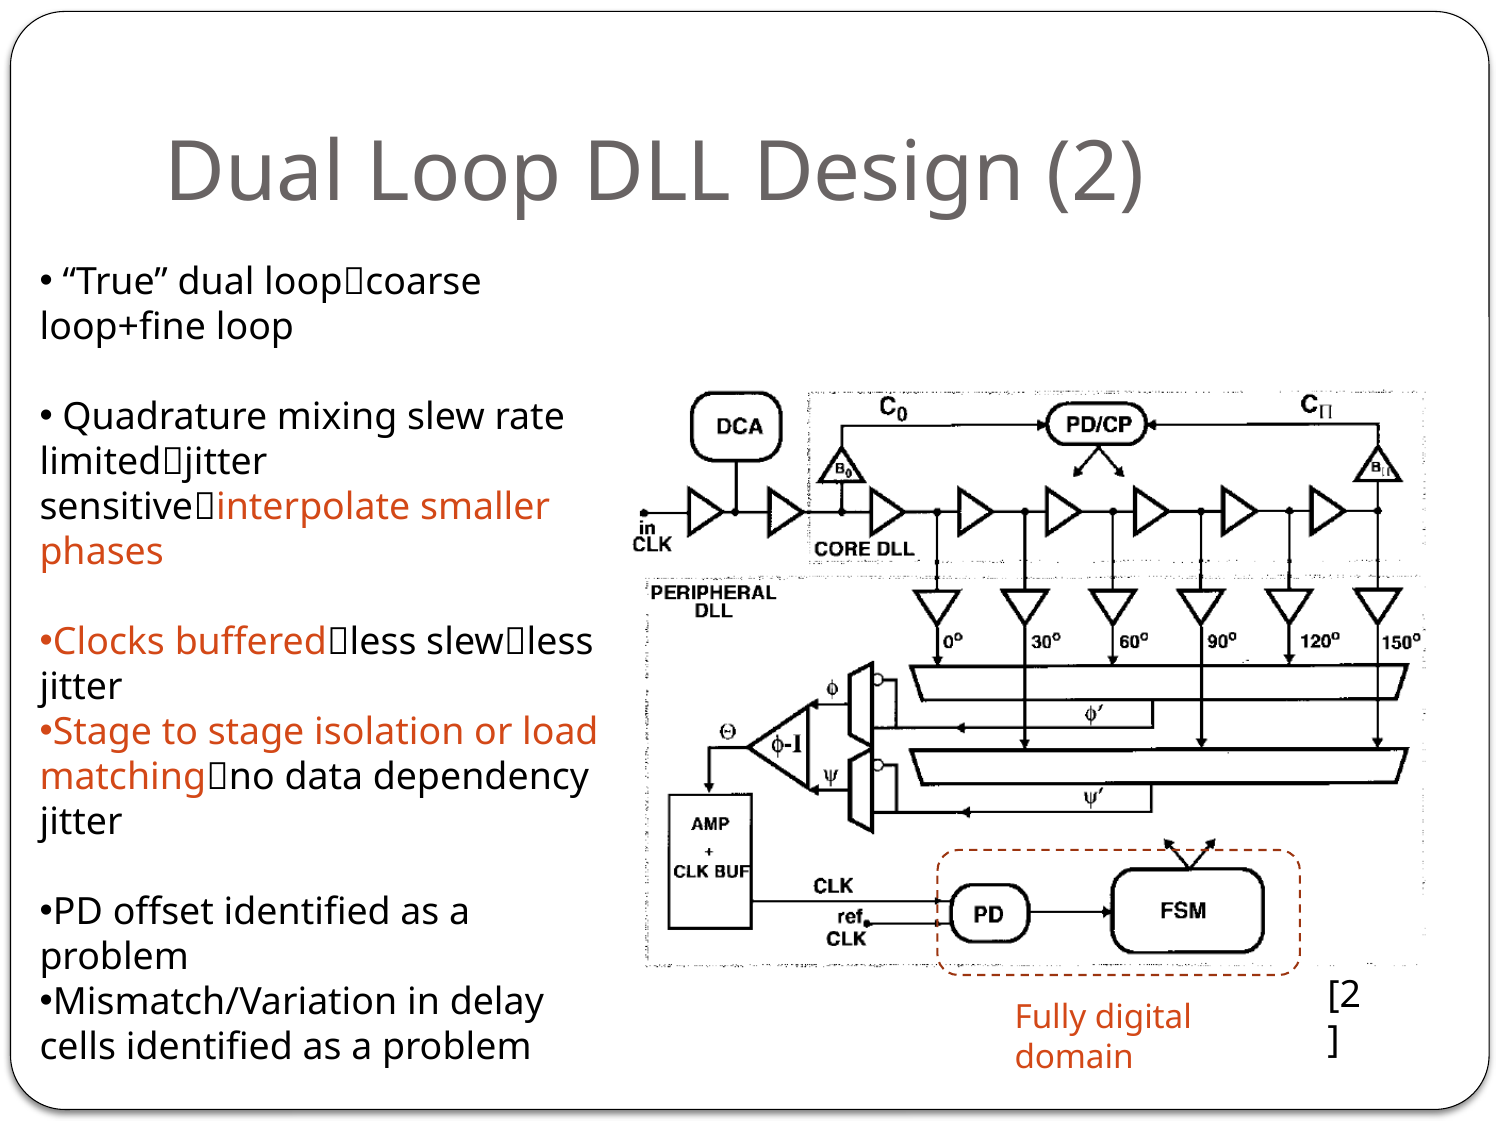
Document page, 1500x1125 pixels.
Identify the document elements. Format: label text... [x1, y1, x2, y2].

text_box “True” dual loopcoarse loop+fine loop Quadrature mixing slew rate limitedjitter sensitiveinterpolate smaller phases Clocks bufferedless slewless jitter Stage to stage isolation or load matchingno data dependency jitter PD offset identified as a problem Mismatch/Variation in delay cells identified as a problem [24, 249, 638, 1120]
text_box Fully digital domain [999, 990, 1288, 1083]
title Dual Loop DLL Design (2) [150, 45, 1425, 233]
text_box [2] [1312, 990, 1388, 1068]
picture [624, 362, 1463, 981]
